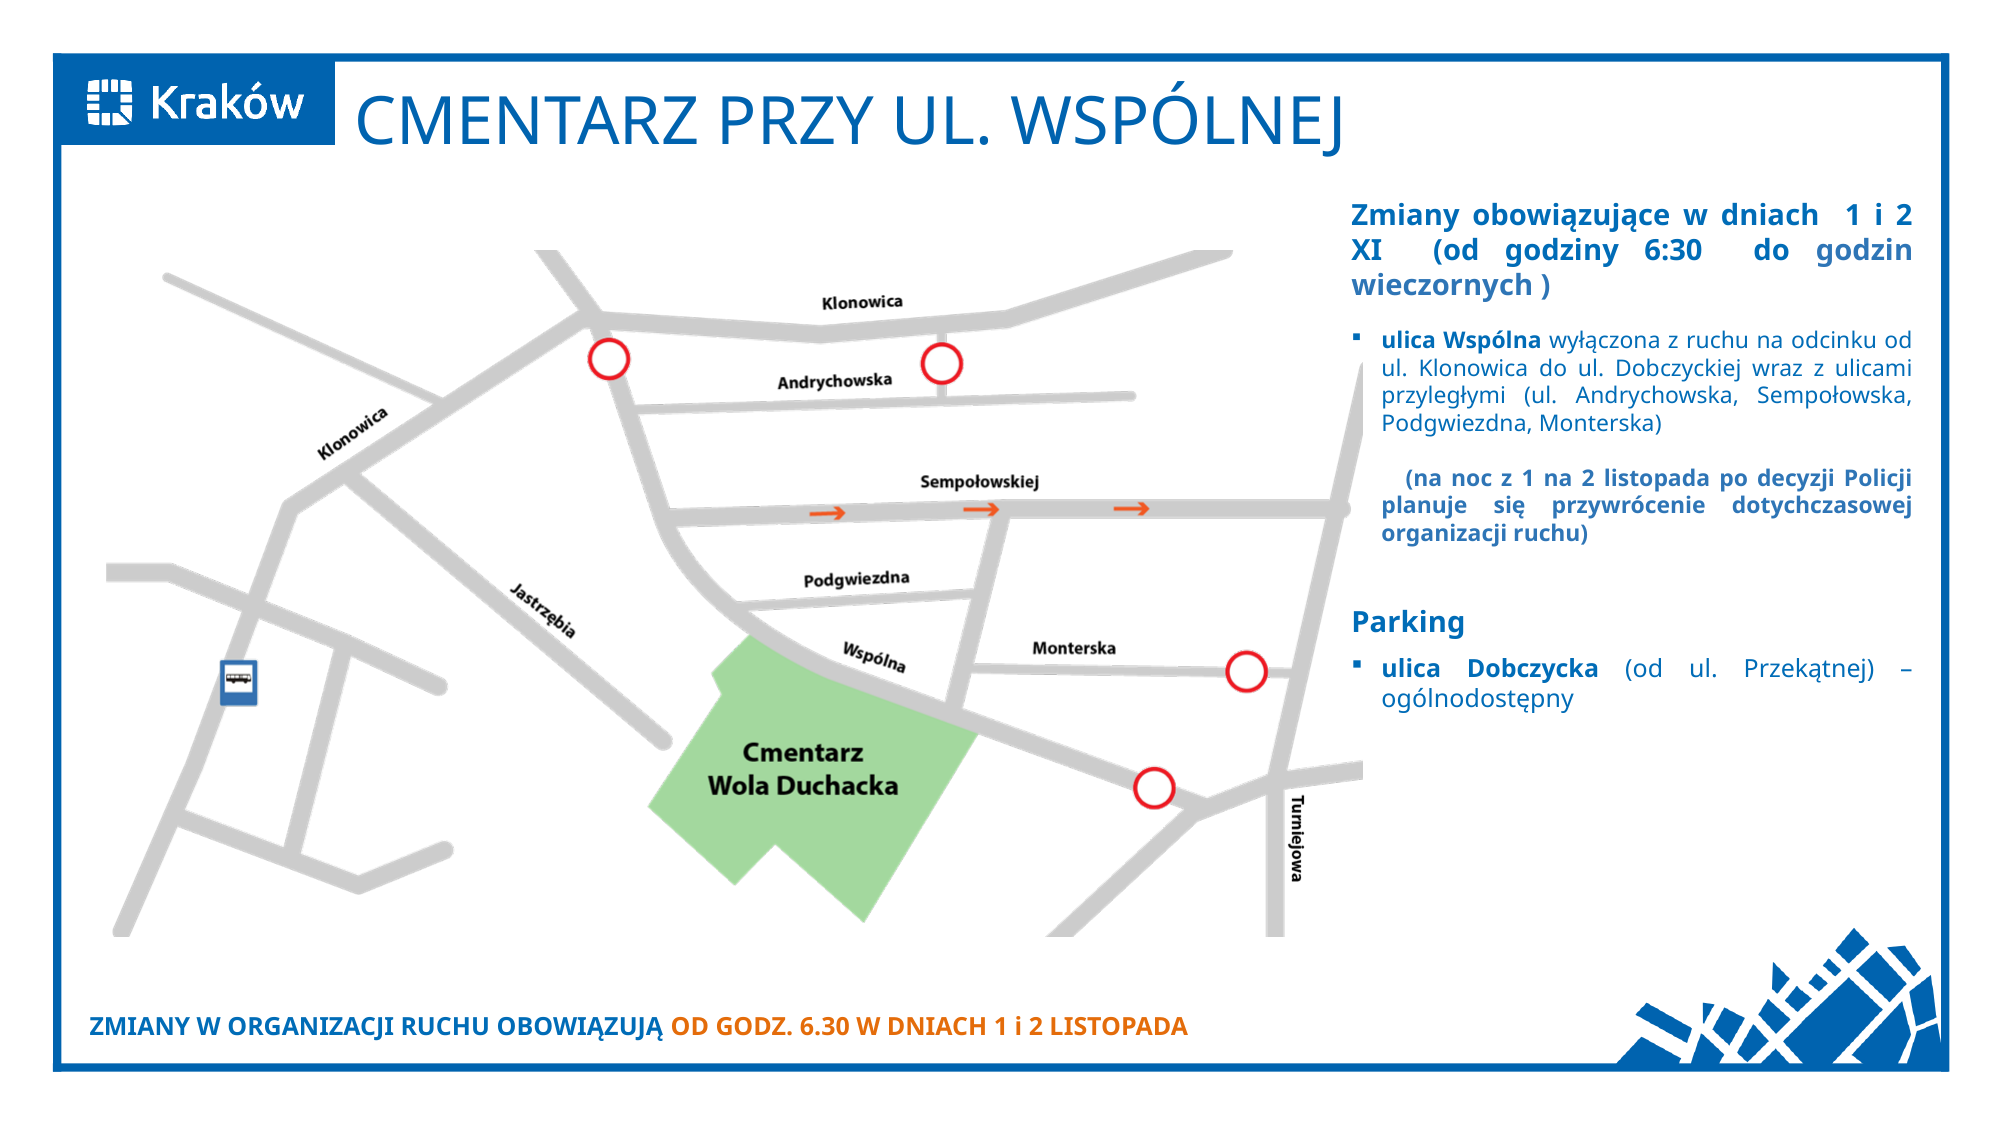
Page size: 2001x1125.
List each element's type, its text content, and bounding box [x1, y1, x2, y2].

text_box Zmiany obowiązujące w dniach 1 i 2 XI (od godziny 6:30 do godzin wieczornych ) ulica Wspólna wyłączona z ruchu na odcinku od ul. Klonowica do ul. Dobczyckiej wraz z ulicami przyległymi (ul. Andrychowska, Sempołowska, Podgwiezdna, Monterska) (na noc z 1 na 2 listopada po decyzji Policji planuje się przywrócenie dotychczasowej organizacji ruchu) Parking ulica Dobczycka (od ul. Przekątnej) –ogólnodostępny [1336, 188, 1928, 721]
text_box ZMIANY W ORGANIZACJI RUCHU OBOWIĄZUJĄ OD GODZ. 6.30 W DNIACH 1 i 2 LISTOPADA [74, 1002, 1625, 1048]
picture [56, 59, 335, 145]
picture [106, 250, 1363, 937]
picture [1610, 925, 1941, 1063]
title CMENTARZ PRZY UL. WSPÓLNEJ [339, 62, 1859, 184]
